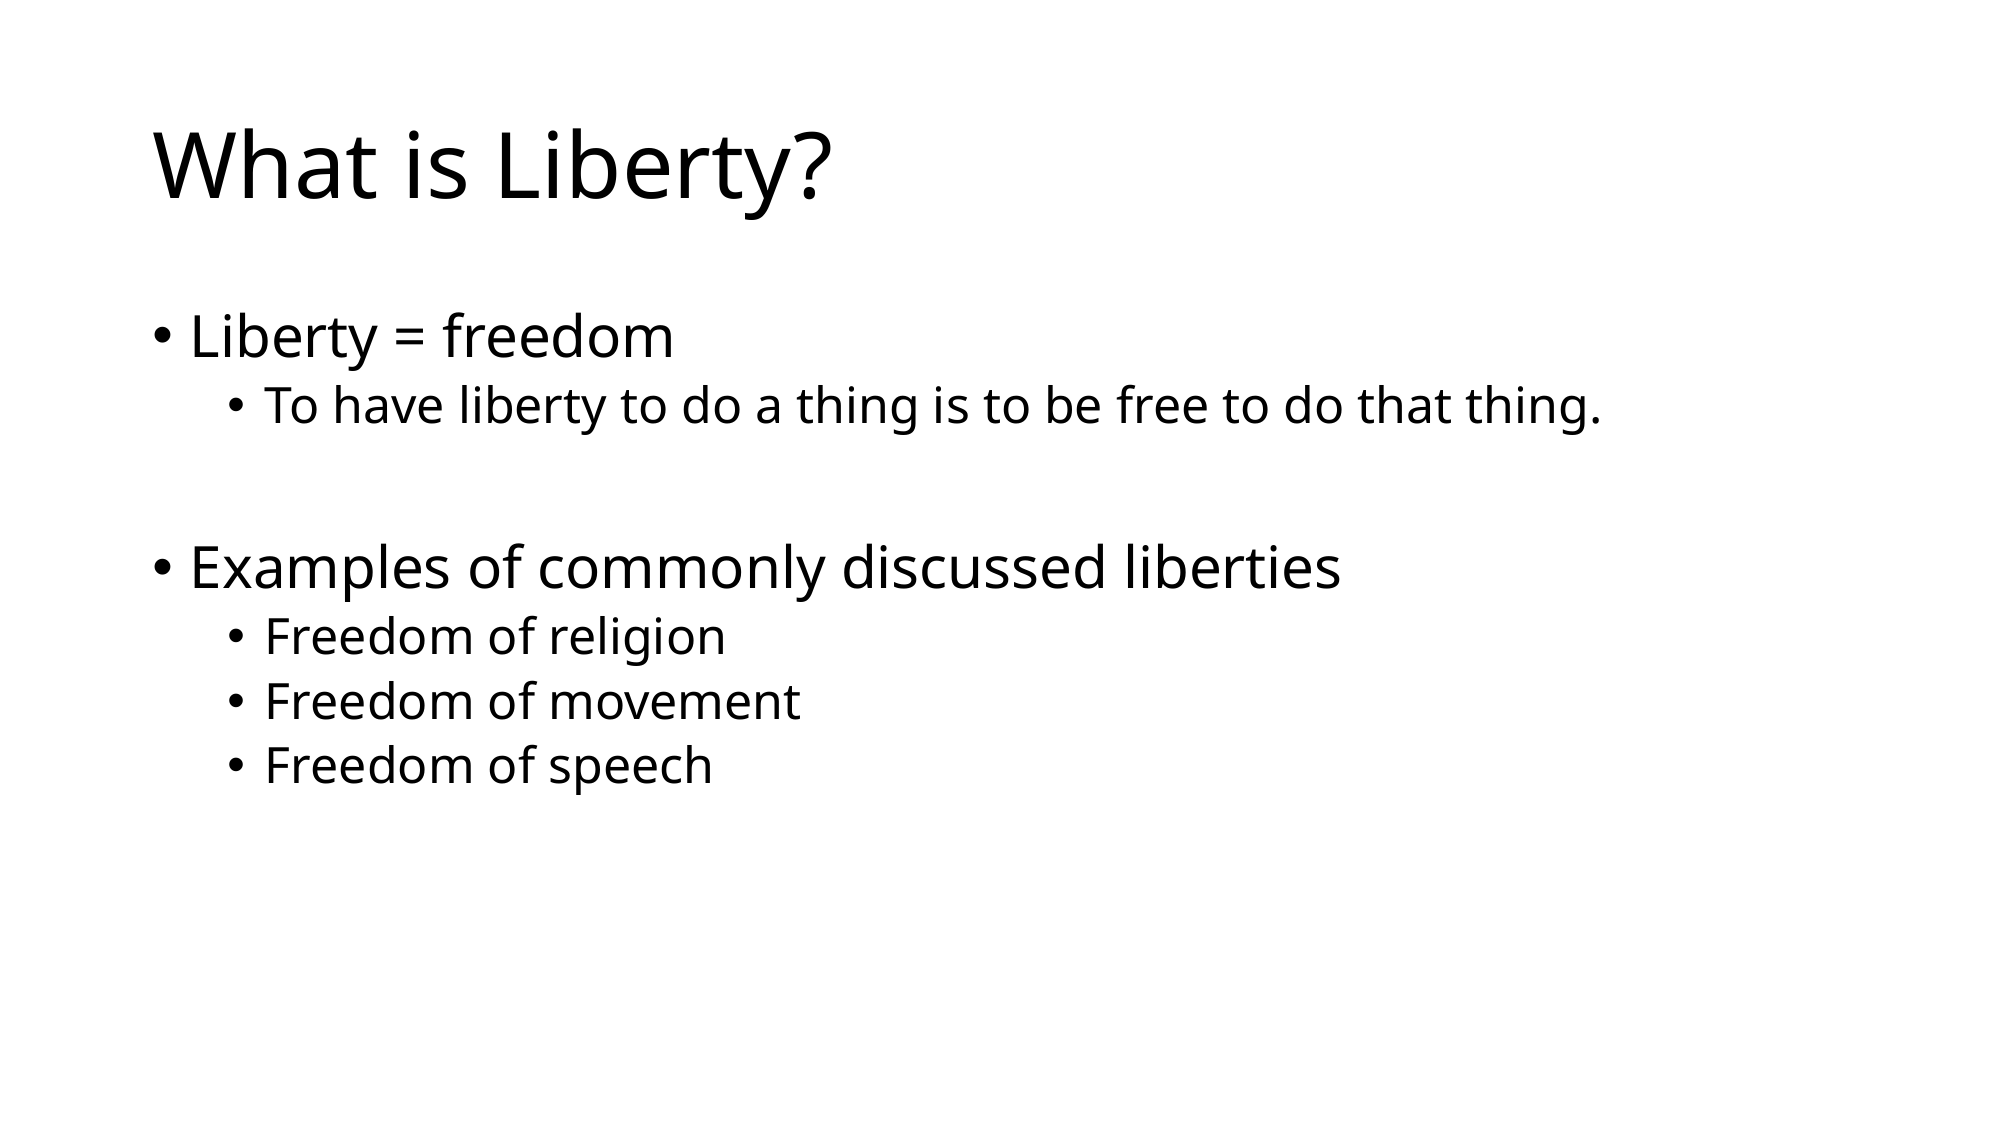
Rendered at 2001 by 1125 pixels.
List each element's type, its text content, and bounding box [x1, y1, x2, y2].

title What is Liberty? [137, 59, 1863, 278]
list Liberty = freedom To have liberty to do a thing is to be free to do that thing. Examples of commonly discussed liberties Freedom of religion Freedom of movement Freedom of speech [137, 299, 1863, 1014]
